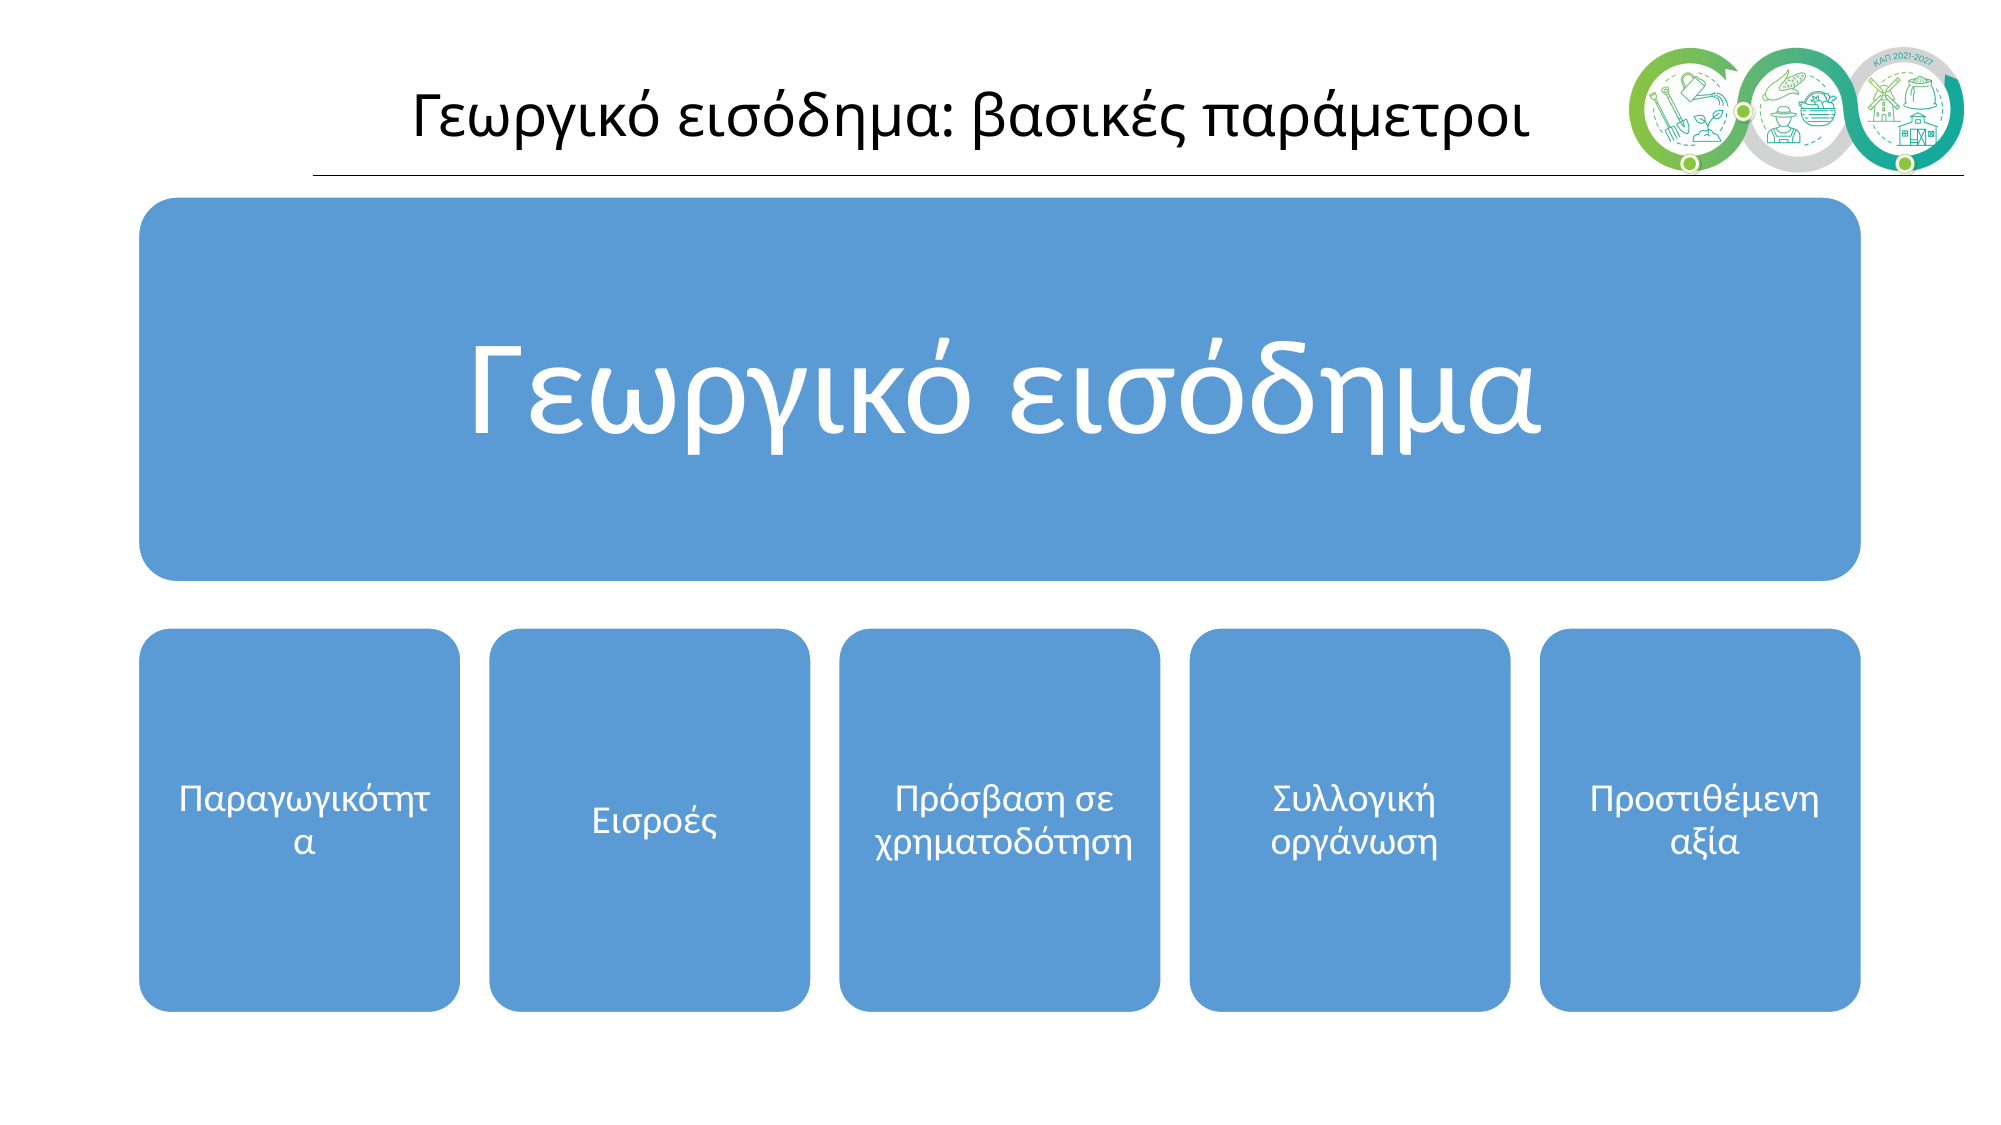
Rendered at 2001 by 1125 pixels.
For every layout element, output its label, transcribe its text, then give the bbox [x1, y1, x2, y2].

title Γεωργικό εισόδημα: βασικές παράμετροι [312, 59, 1630, 176]
picture [1629, 47, 1964, 175]
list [137, 196, 1863, 1014]
